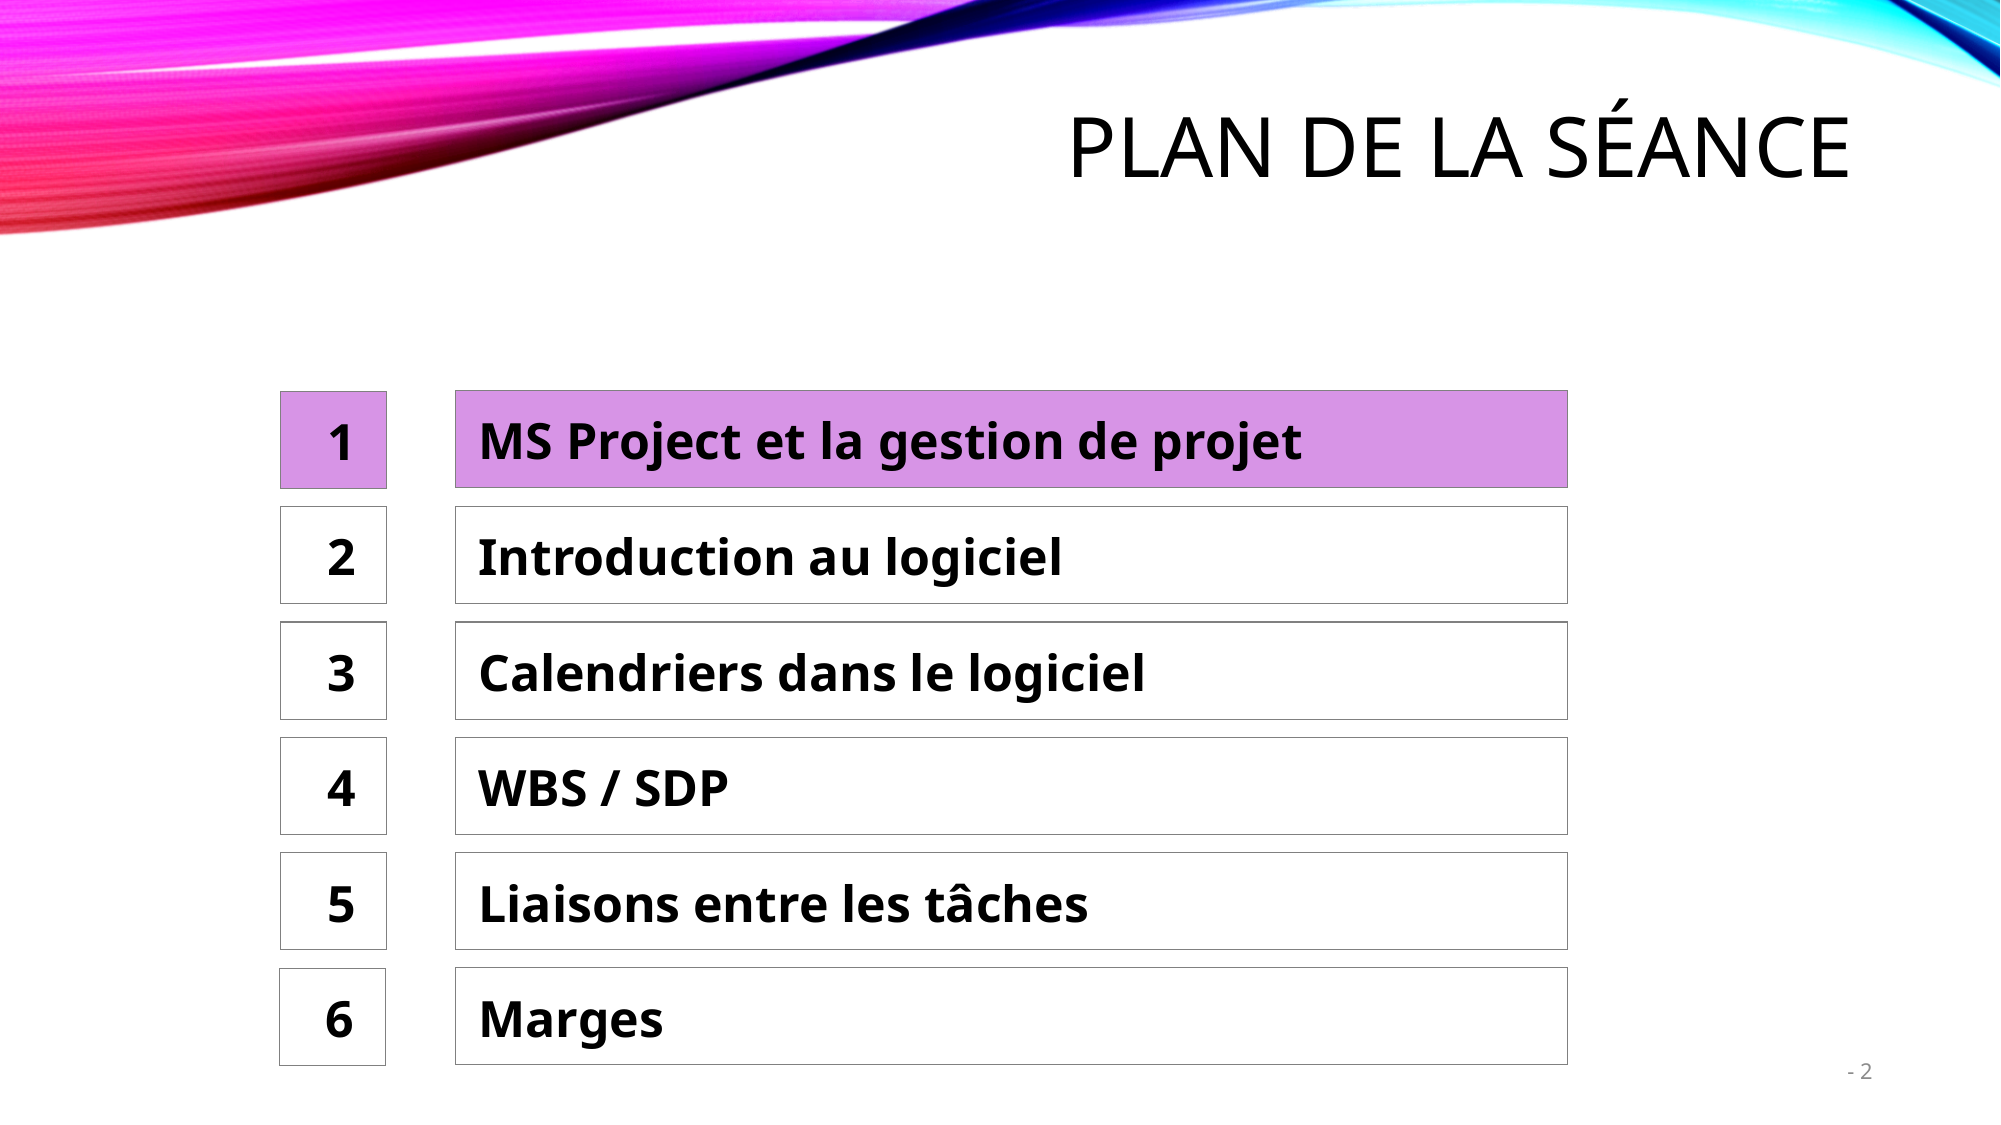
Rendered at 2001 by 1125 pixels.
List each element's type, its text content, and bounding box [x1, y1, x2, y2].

picture [1890, 0, 2000, 75]
text_box 1 [280, 391, 387, 489]
text_box 3 [280, 622, 387, 720]
text_box Calendriers dans le logiciel [455, 622, 1568, 720]
picture [1910, 0, 2000, 45]
text_box 5 [280, 852, 387, 950]
text_box 2 [280, 506, 387, 604]
text_box Marges [455, 967, 1568, 1065]
text_box 4 [280, 737, 387, 835]
picture [0, 0, 2000, 237]
text_box MS Project et la gestion de projet [455, 390, 1568, 488]
text_box Introduction au logiciel [455, 506, 1568, 604]
text_box WBS / SDP [455, 737, 1568, 835]
text_box Liaisons entre les tâches [455, 852, 1568, 950]
text_box 6 [279, 968, 386, 1066]
slide_number 2 [1808, 1042, 1888, 1103]
title Plan de la séance [455, 44, 1869, 257]
